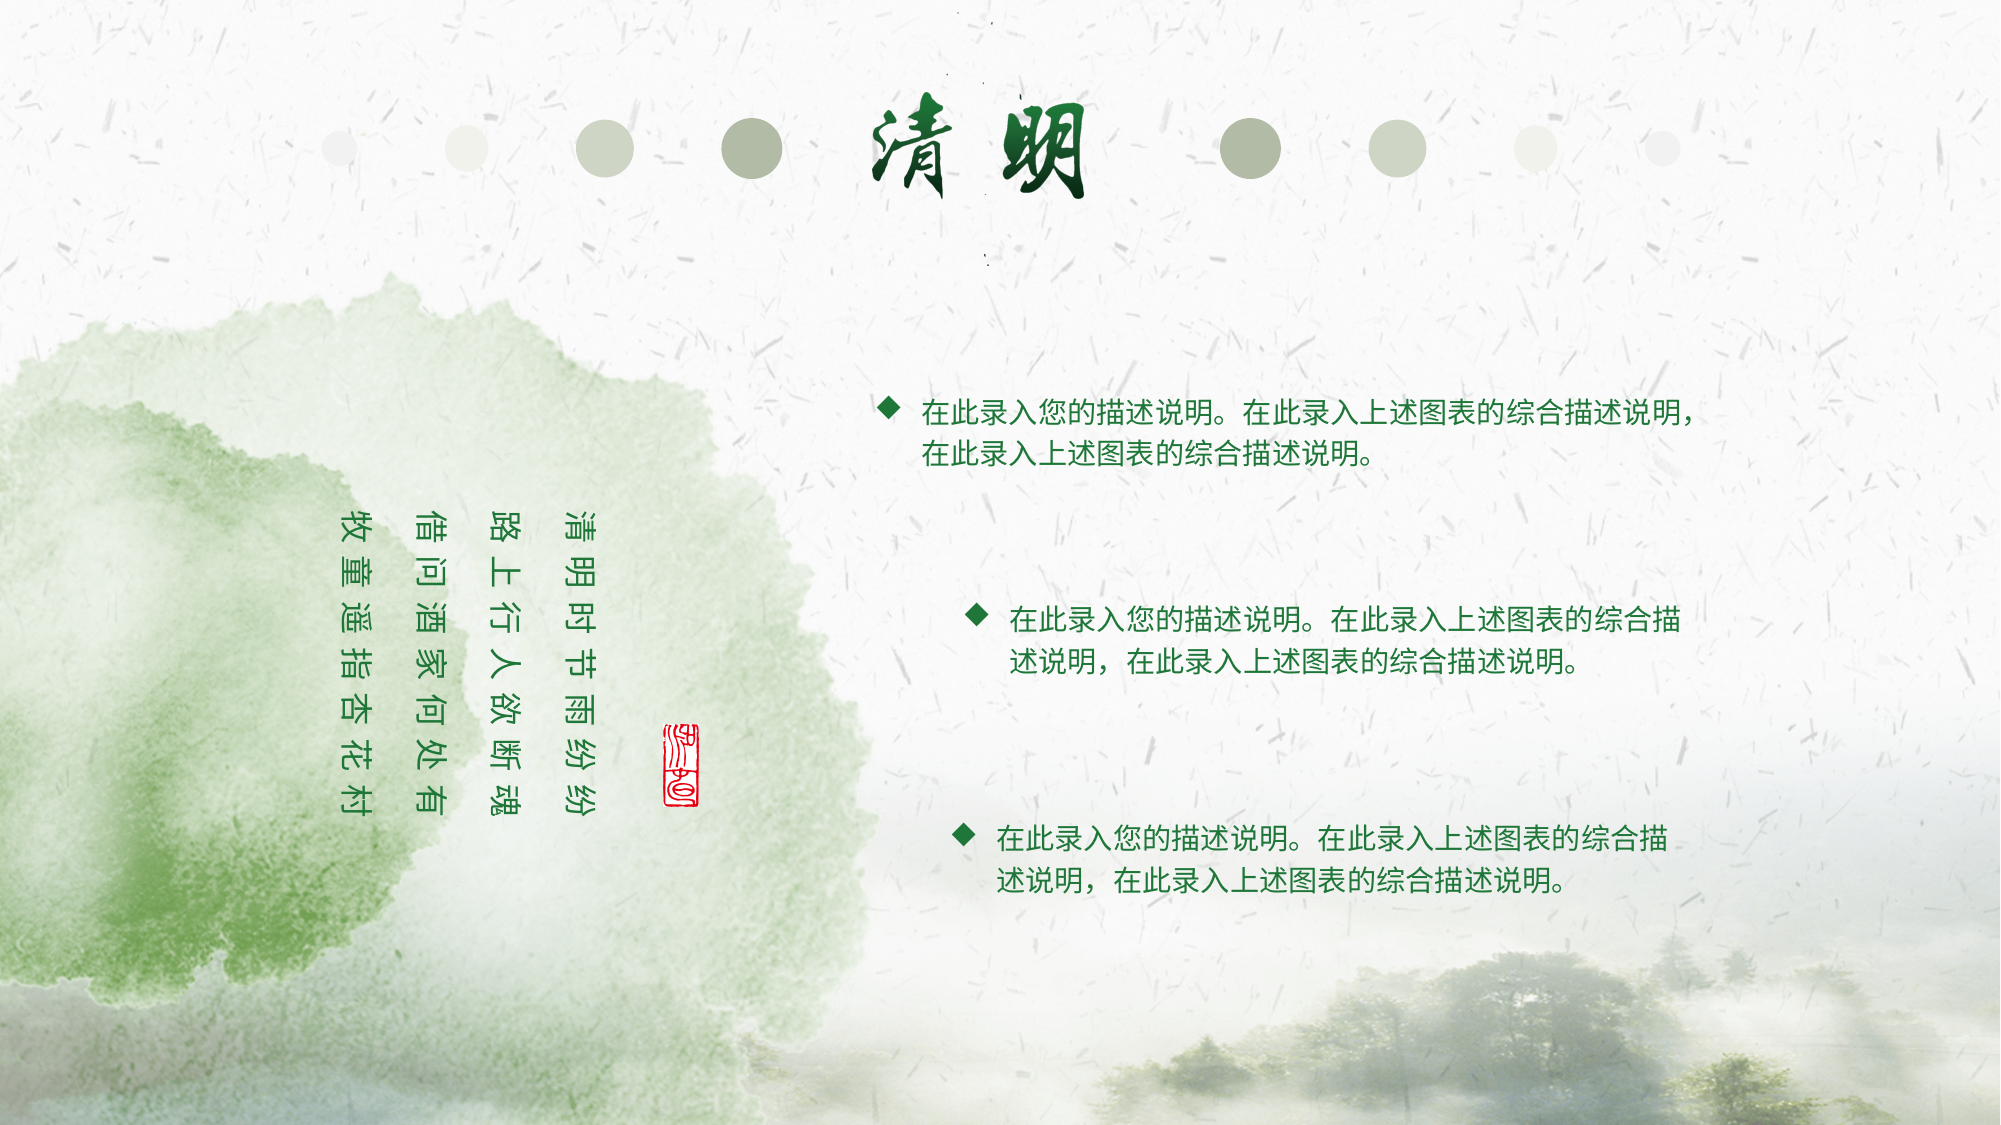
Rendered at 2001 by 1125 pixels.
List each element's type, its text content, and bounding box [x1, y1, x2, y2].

text_box 在此录入您的描述说明。在此录入上述图表的综合描述说明，在此录入上述图表的综合描述说明。 [1214, 352, 1686, 471]
picture [0, 0, 2001, 1125]
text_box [314, 495, 699, 926]
text_box 在此录入您的描述说明。在此录入上述图表的综合描述说明，在此录入上述图表的综合描述说明。 [1214, 559, 1699, 679]
text_box 在此录入您的描述说明。在此录入上述图表的综合描述说明，在此录入上述图表的综合描述说明。 [1214, 778, 1686, 898]
